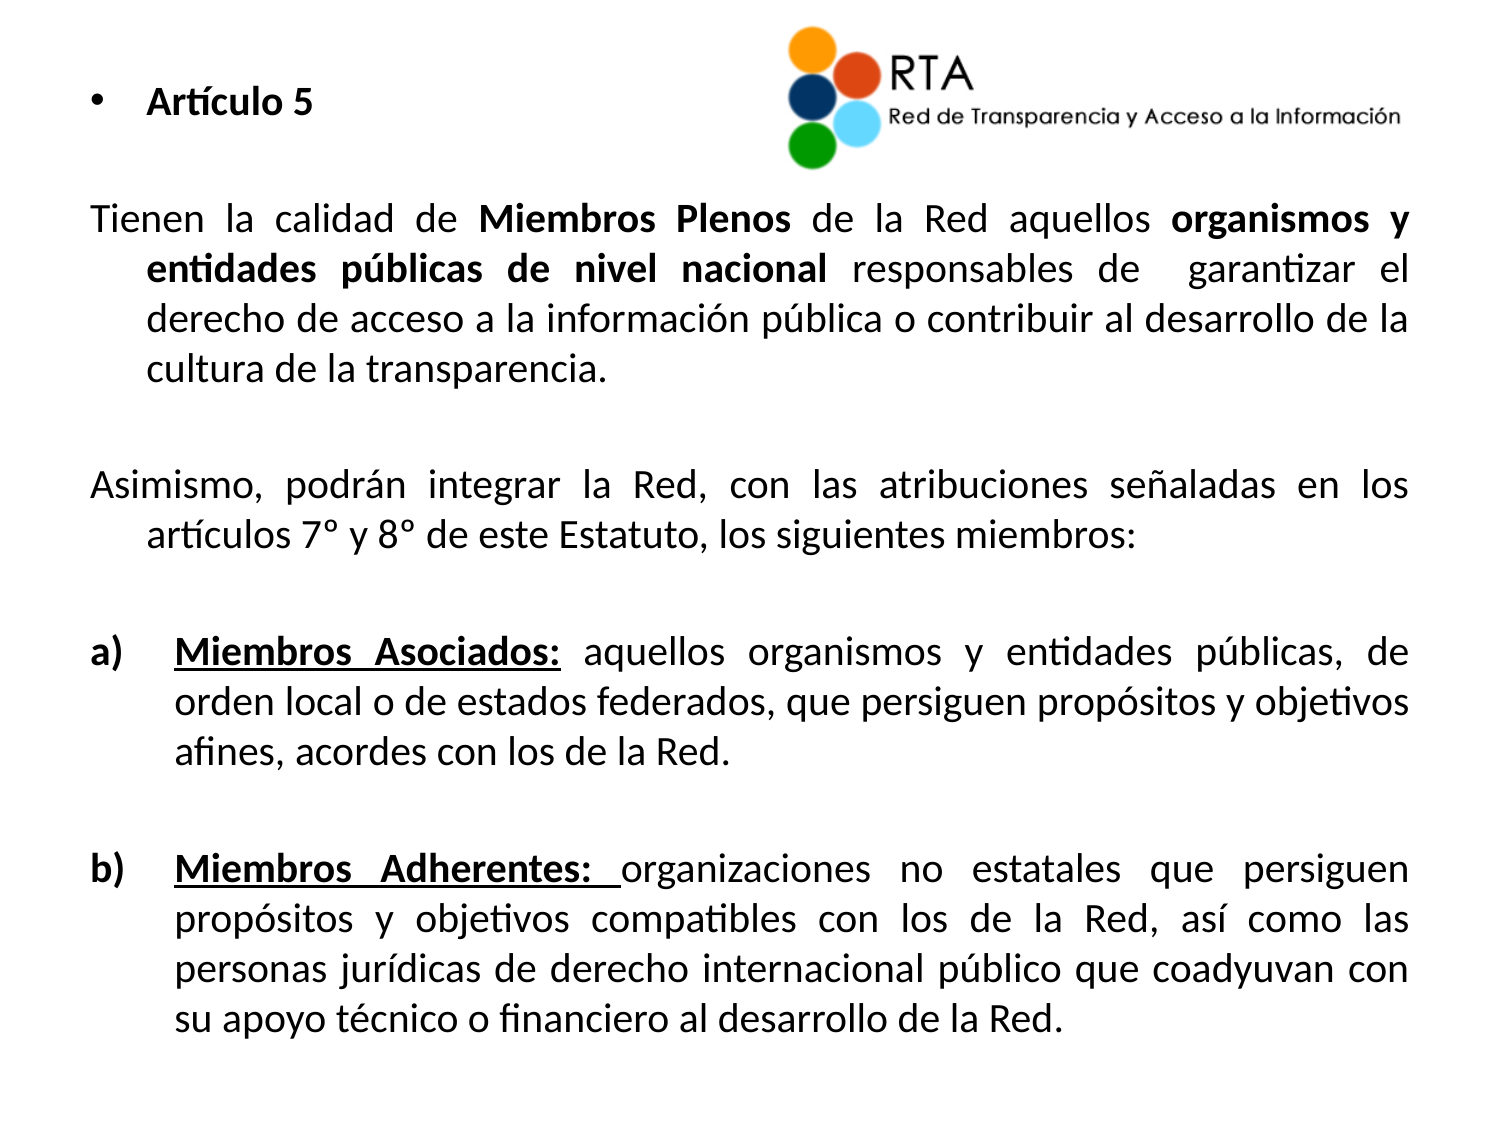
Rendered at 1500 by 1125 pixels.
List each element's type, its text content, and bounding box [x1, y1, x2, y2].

picture [761, 0, 1452, 185]
list Artículo 5 Tienen la calidad de Miembros Plenos de la Red aquellos organismos y entidades públicas de nivel nacional responsables de garantizar el derecho de acceso a la información pública o contribuir al desarrollo de la cultura de la transparencia. Asimismo, podrán integrar la Red, con las atribuciones señaladas en los artículos 7º y 8º de este Estatuto, los siguientes miembros: Miembros Asociados: aquellos organismos y entidades públicas, de orden local o de estados federados, que persiguen propósitos y objetivos afines, acordes con los de la Red. Miembros Adherentes: organizaciones no estatales que persiguen propósitos y objetivos compatibles con los de la Red, así como las personas jurídicas de derecho internacional público que coadyuvan con su apoyo técnico o financiero al desarrollo de la Red. [75, 66, 1425, 1005]
